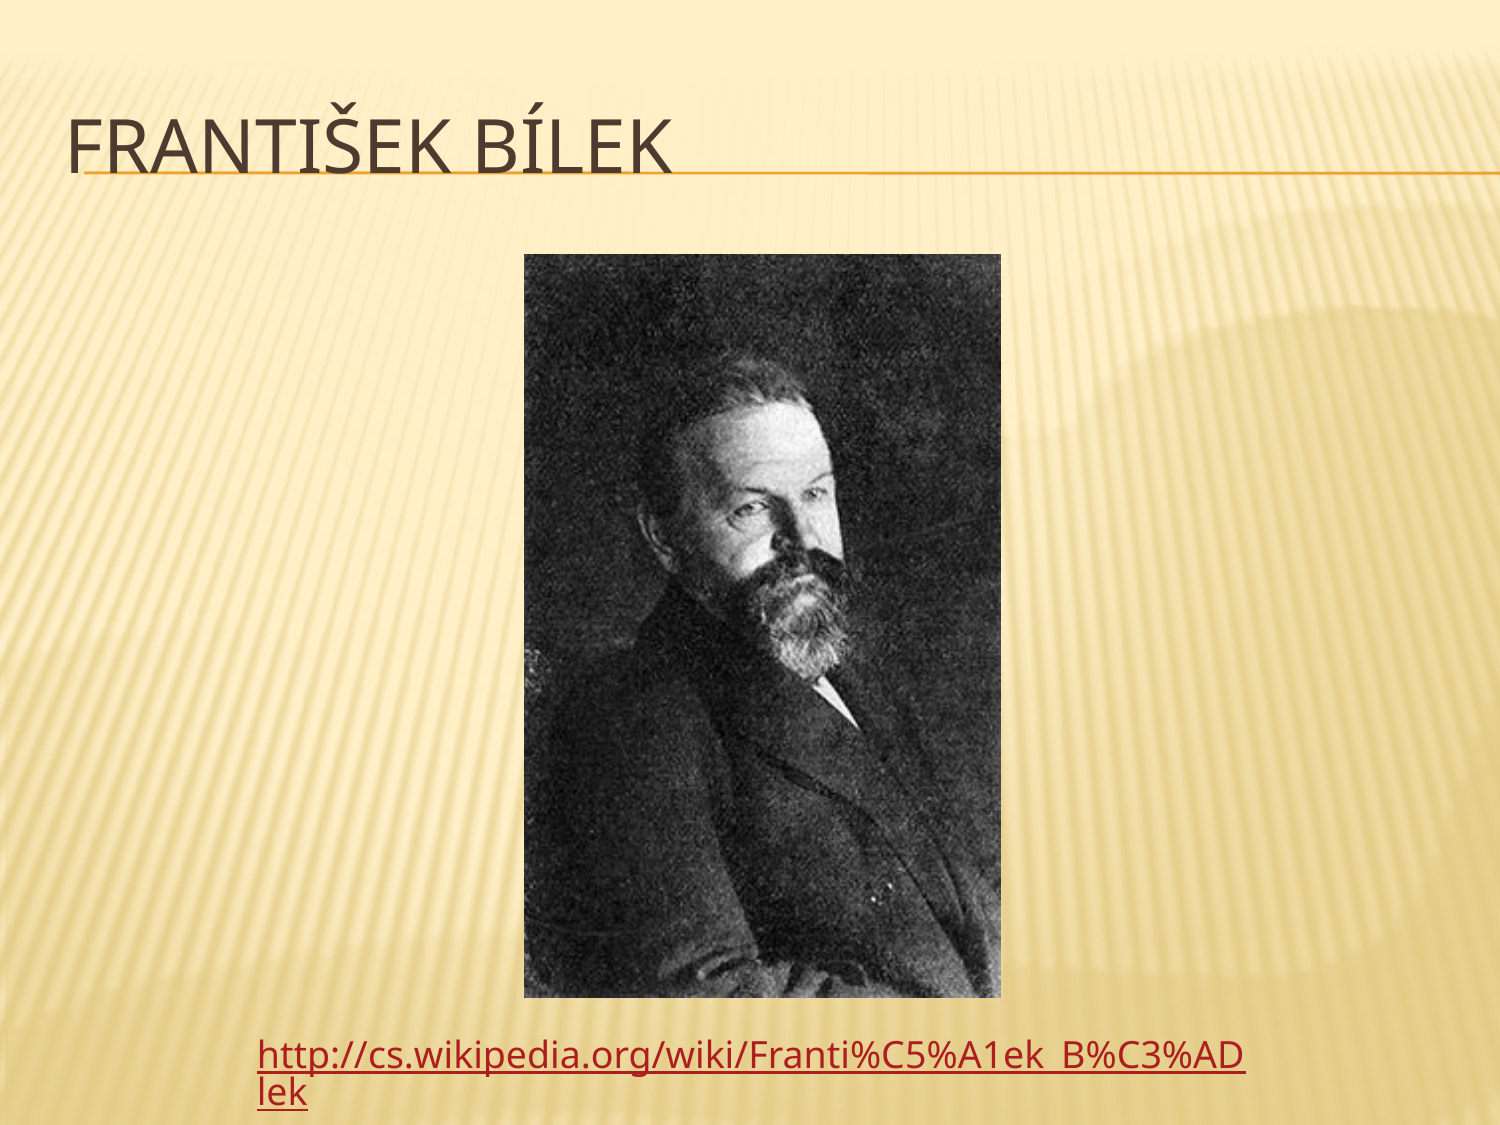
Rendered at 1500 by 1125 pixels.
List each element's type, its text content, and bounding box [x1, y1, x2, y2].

text_box http://cs.wikipedia.org/wiki/Franti%C5%A1ek_B%C3%ADlek [242, 1023, 1267, 1125]
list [523, 254, 1001, 998]
title František Bílek [50, 75, 1475, 213]
